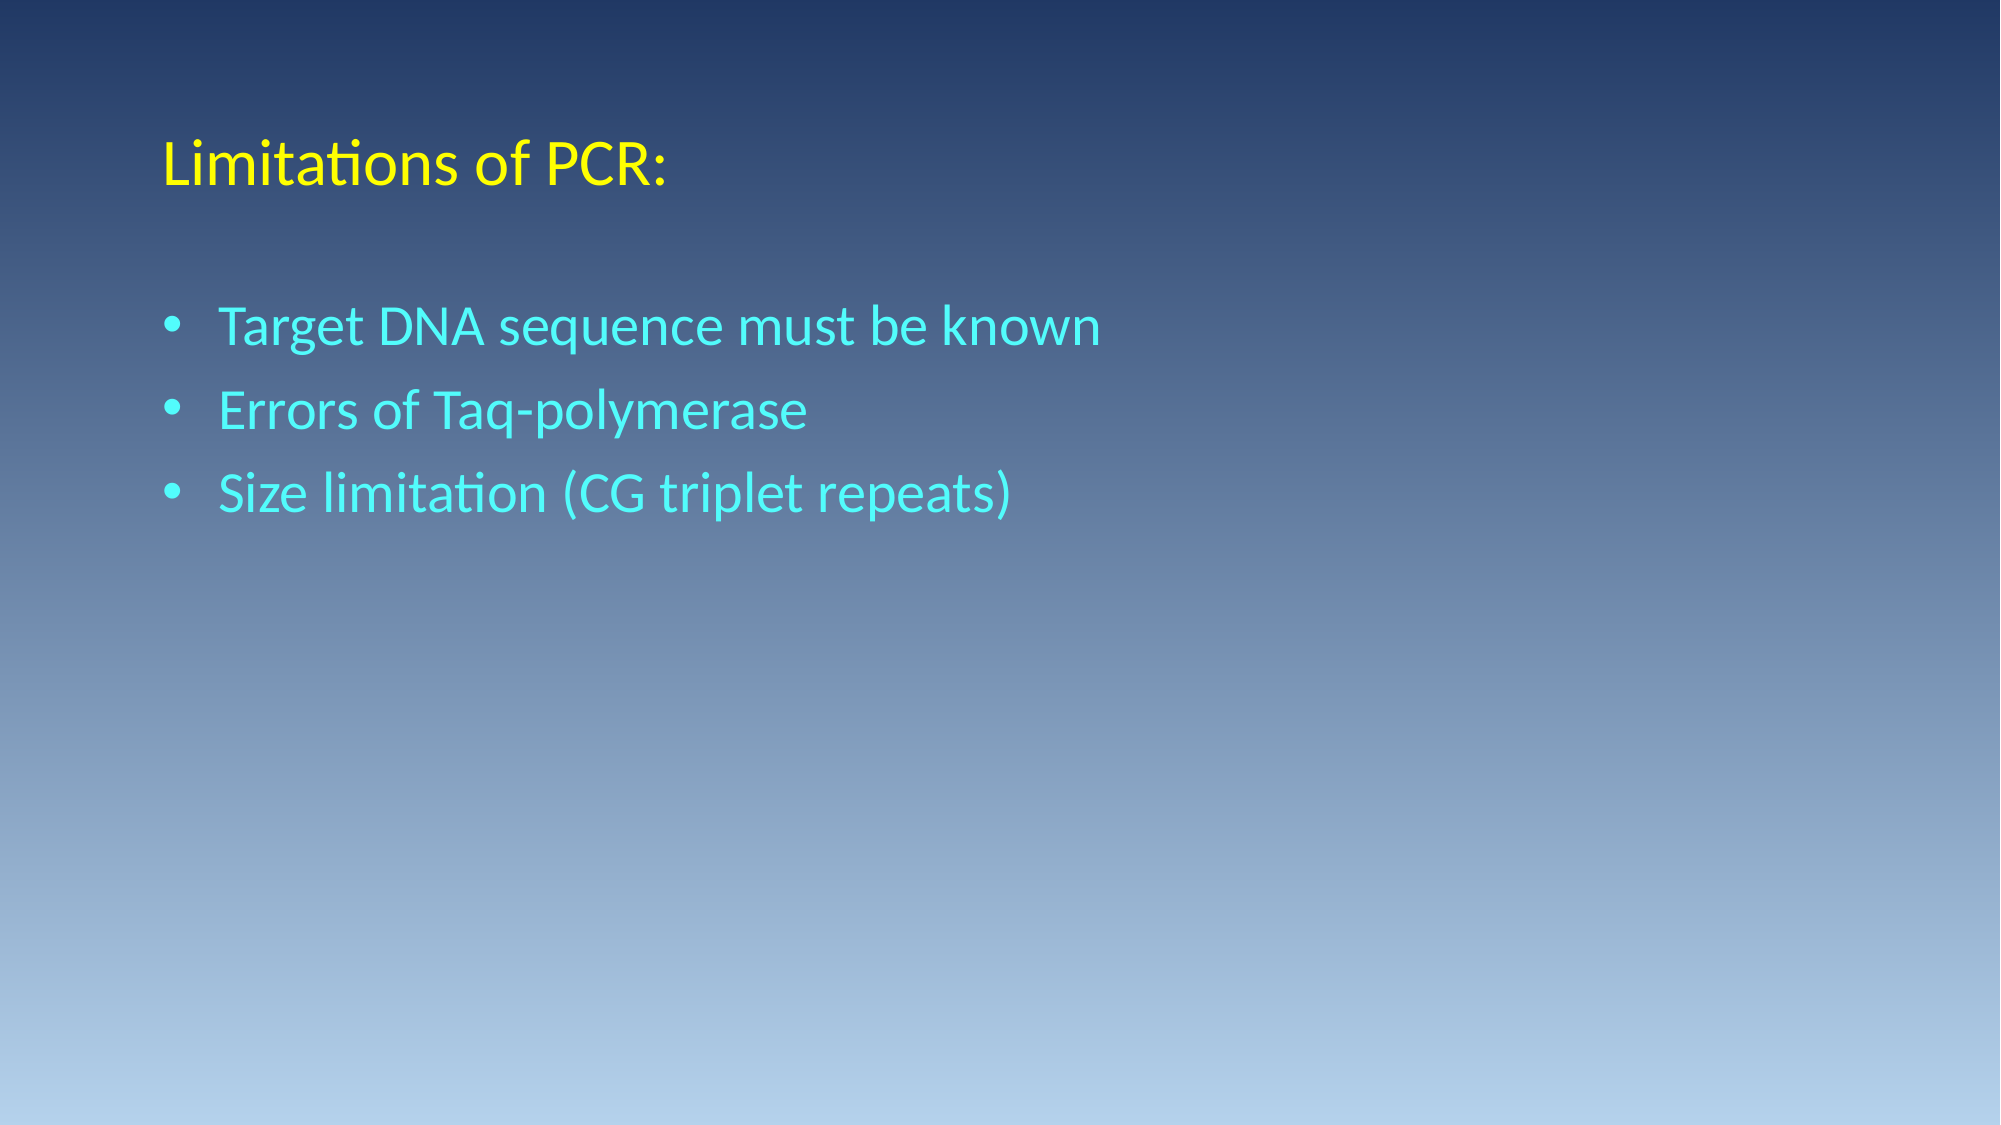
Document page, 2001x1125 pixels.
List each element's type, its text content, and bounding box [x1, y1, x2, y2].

subtitle Limitations of PCR: Target DNA sequence must be known Errors of Taq-polymerase Size limitation (CG triplet repeats) [146, 120, 1893, 987]
